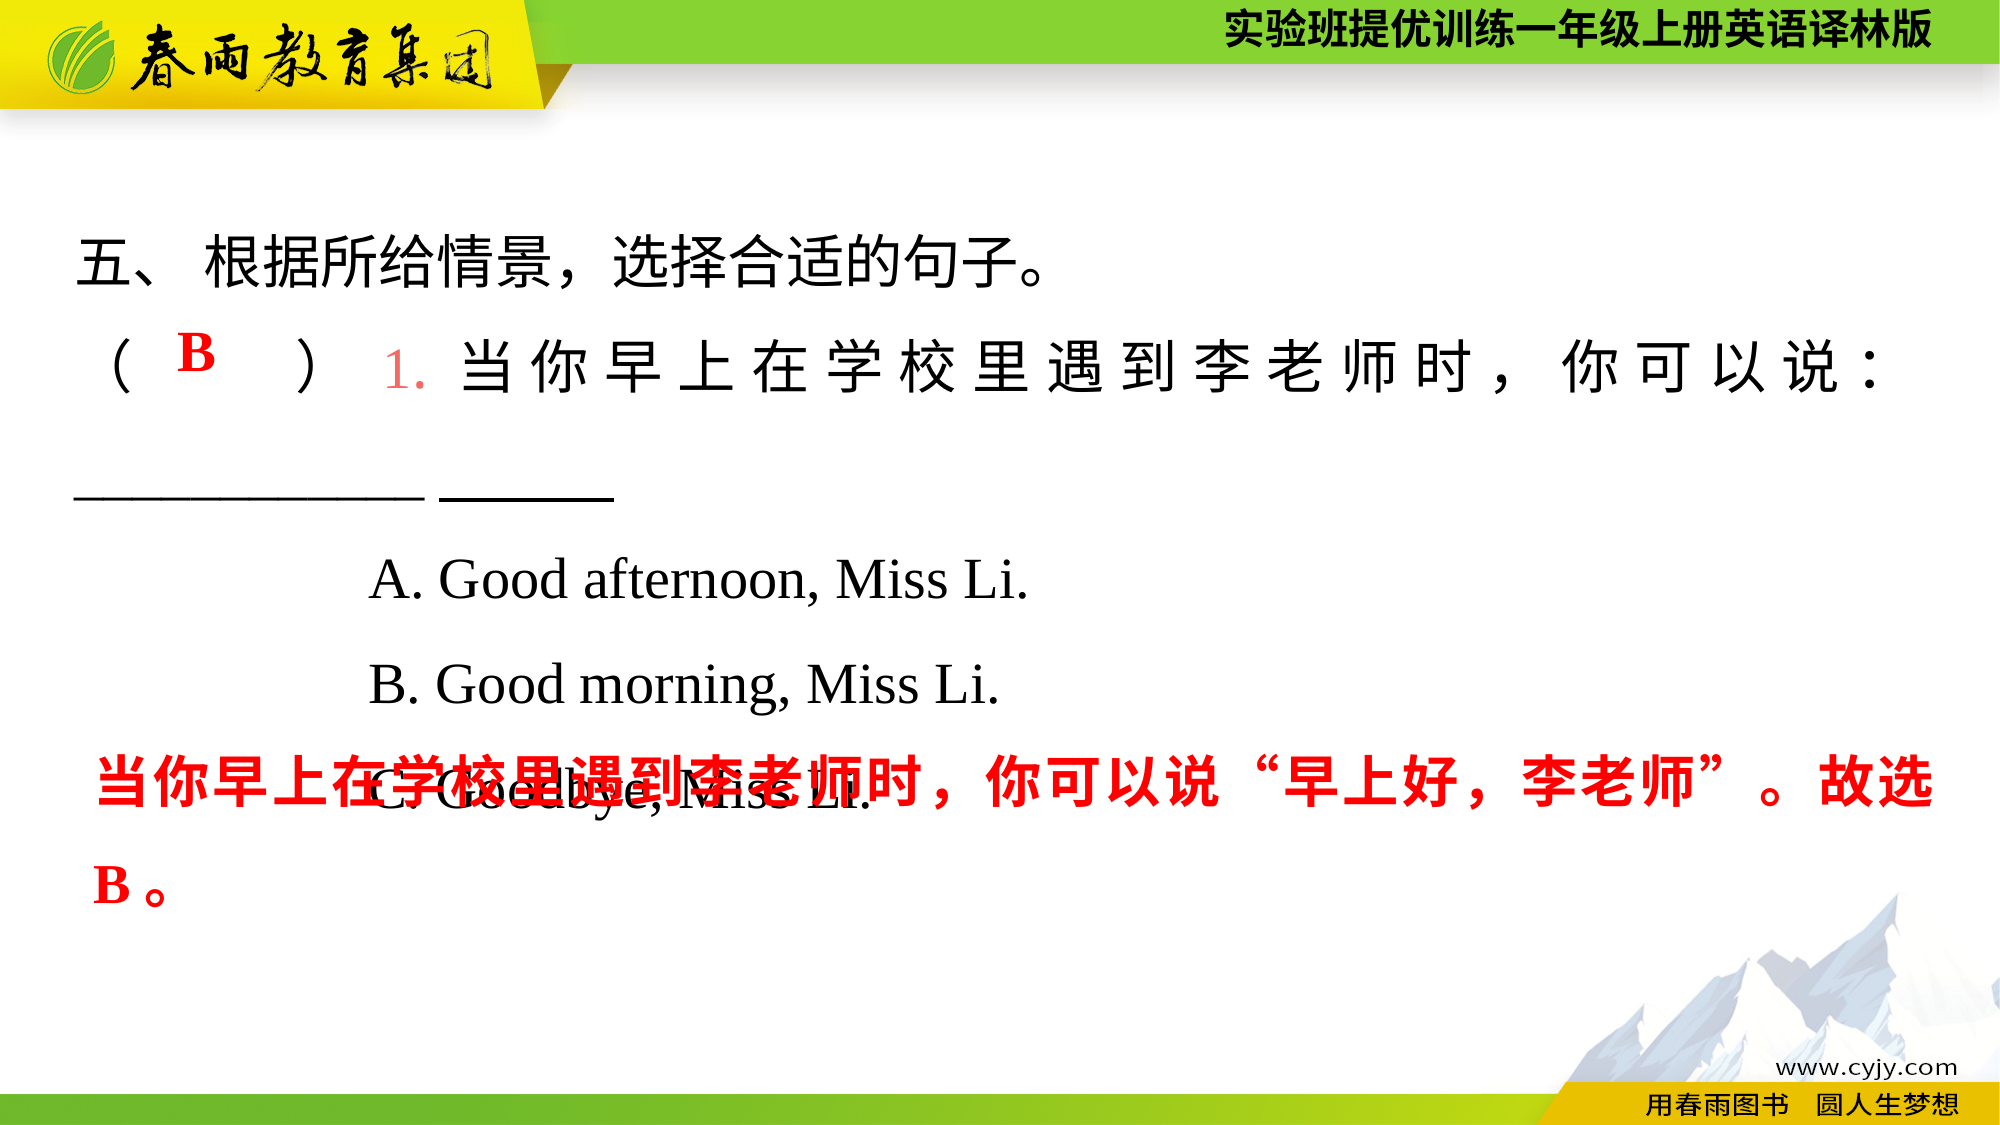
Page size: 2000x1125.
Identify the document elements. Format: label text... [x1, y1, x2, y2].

text_box 当你早上在学校里遇到李老师时，你可以说“早上好，李老师”。故选B。 [78, 704, 1963, 923]
list 五、 根据所给情景，选择合适的句子。 （ ）1.当你早上在学校里遇到李老师时，你可以说：____________ A. Good afternoon, Miss Li. B. Good morning, Miss Li. C. Goodbye, Miss Li. [59, 182, 1944, 728]
text_box B [163, 305, 232, 391]
picture [0, 0, 2000, 1125]
